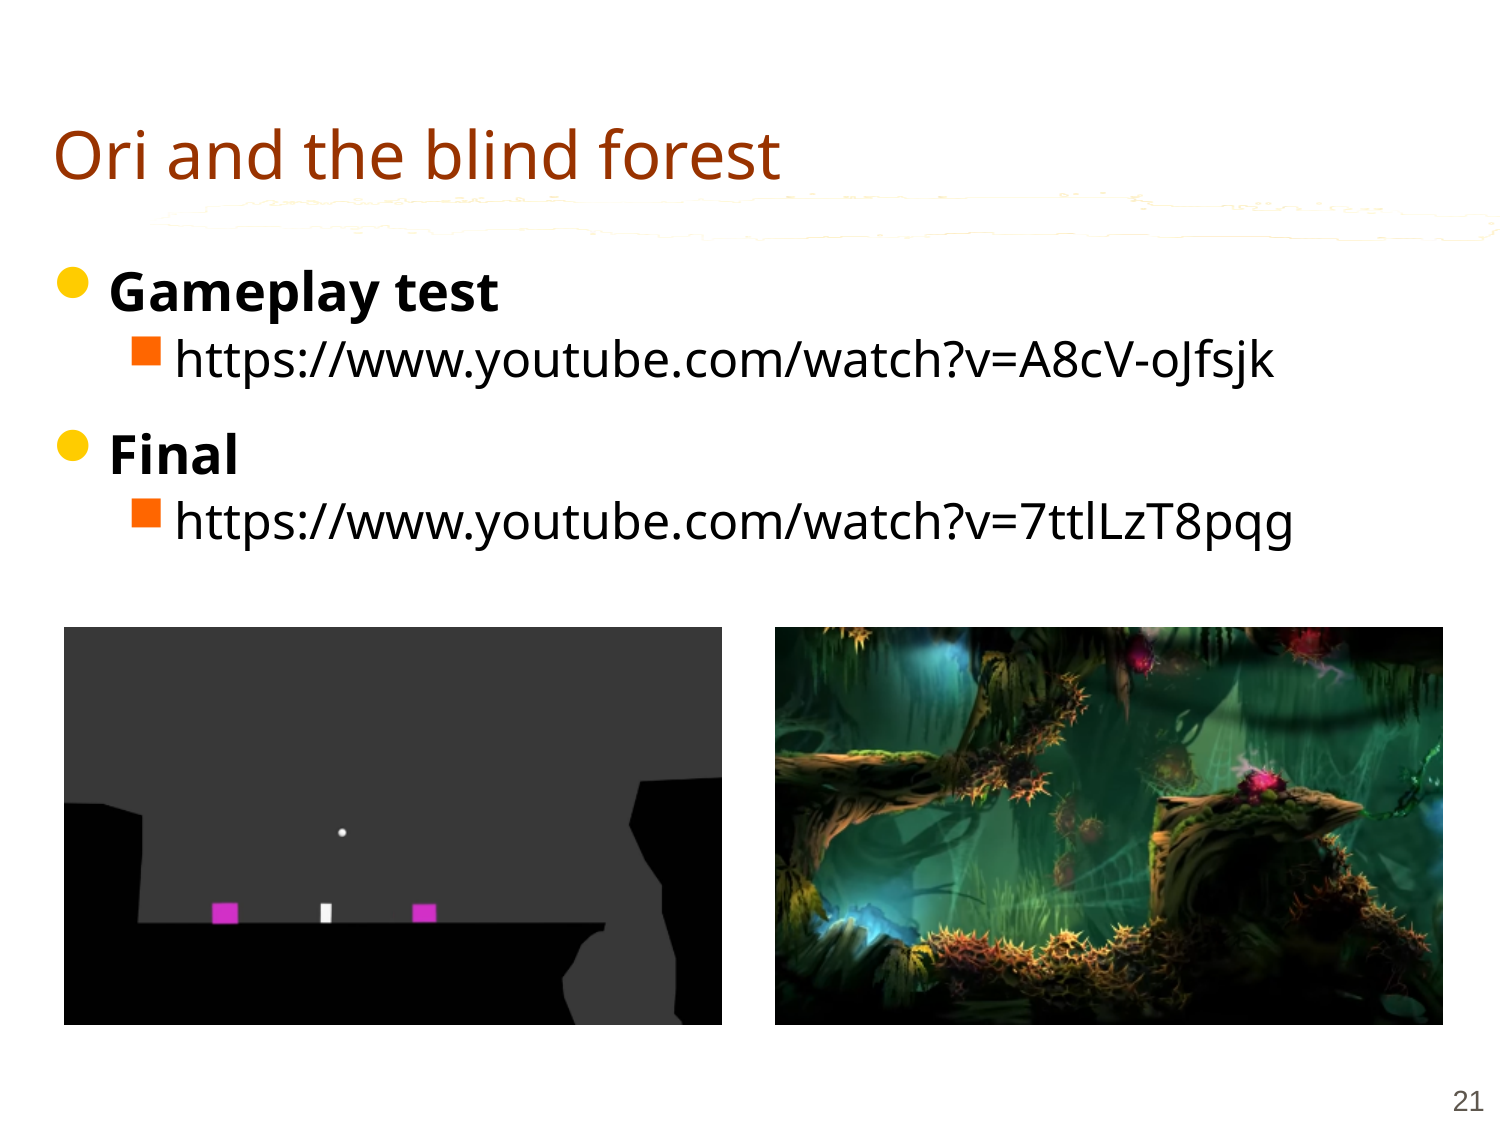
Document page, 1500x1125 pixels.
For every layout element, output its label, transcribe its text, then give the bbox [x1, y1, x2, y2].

list Gameplay test https://www.youtube.com/watch?v=A8cV-oJfsjk Final https://www.youtube.com/watch?v=7ttlLzT8pqg [37, 249, 1476, 1026]
picture [775, 627, 1443, 1026]
picture [64, 627, 722, 1026]
title Ori and the blind forest [37, 12, 1434, 201]
slide_number 21 [1187, 1049, 1500, 1125]
